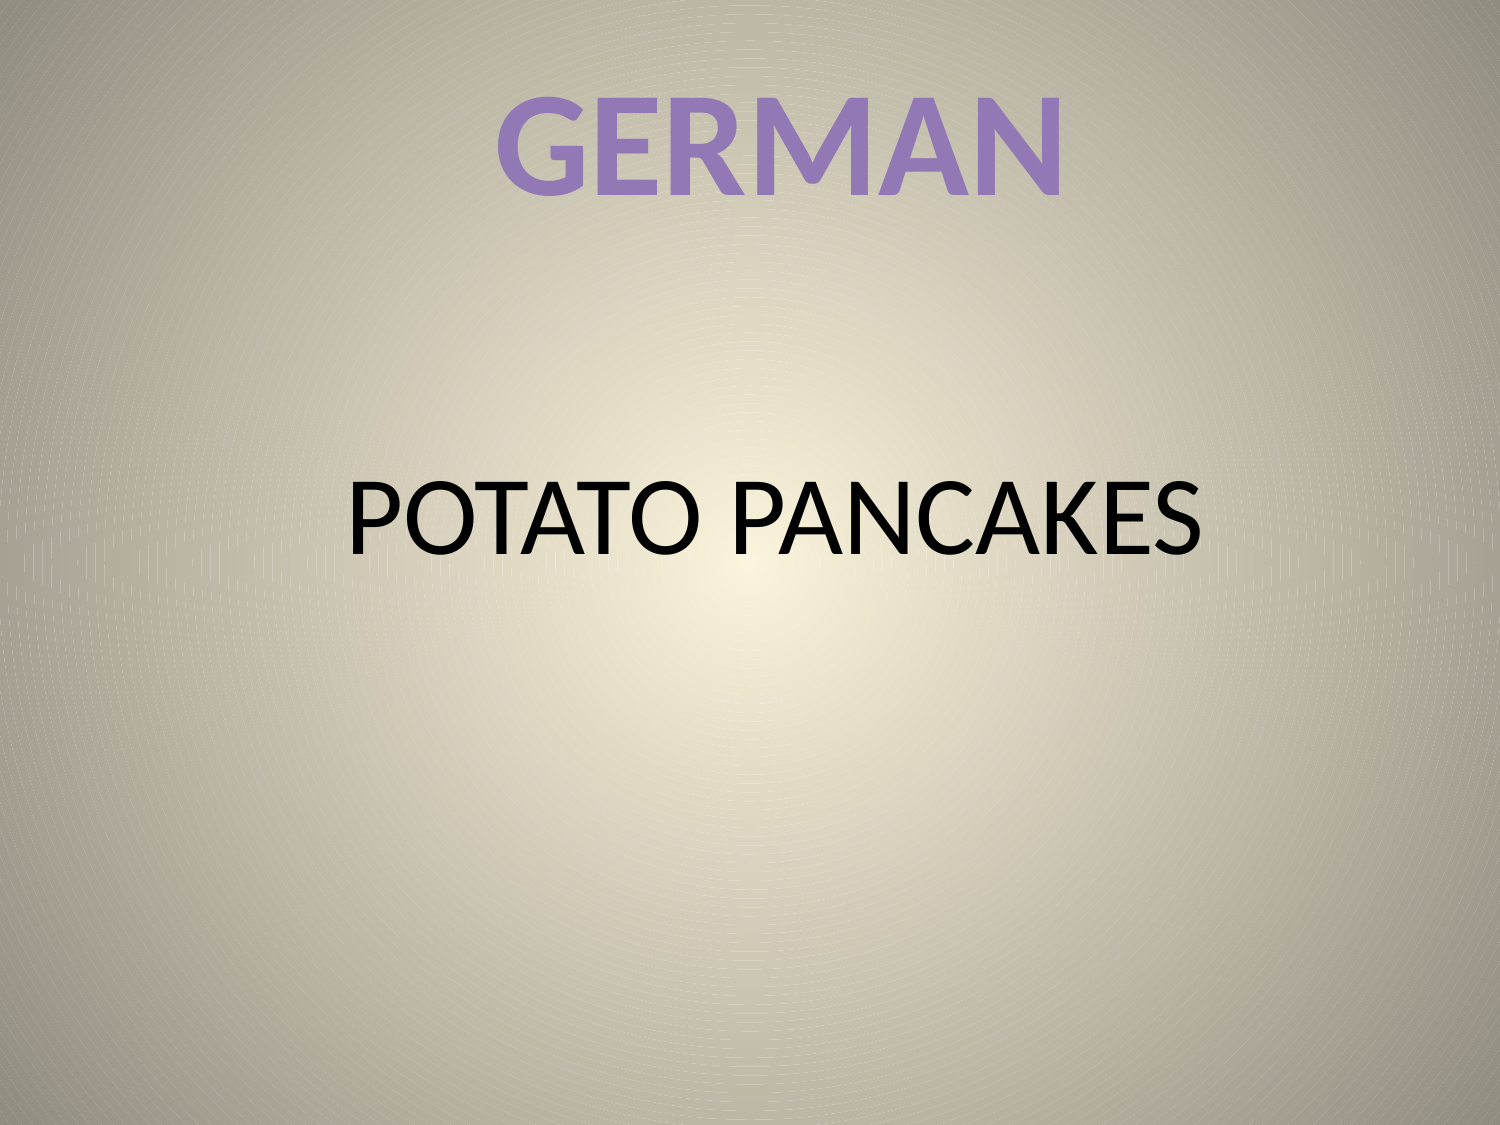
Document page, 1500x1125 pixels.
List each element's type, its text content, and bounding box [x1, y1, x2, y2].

text_box GERMAN [374, 37, 1188, 233]
text_box POTATO PANCAKES [262, 299, 1288, 720]
